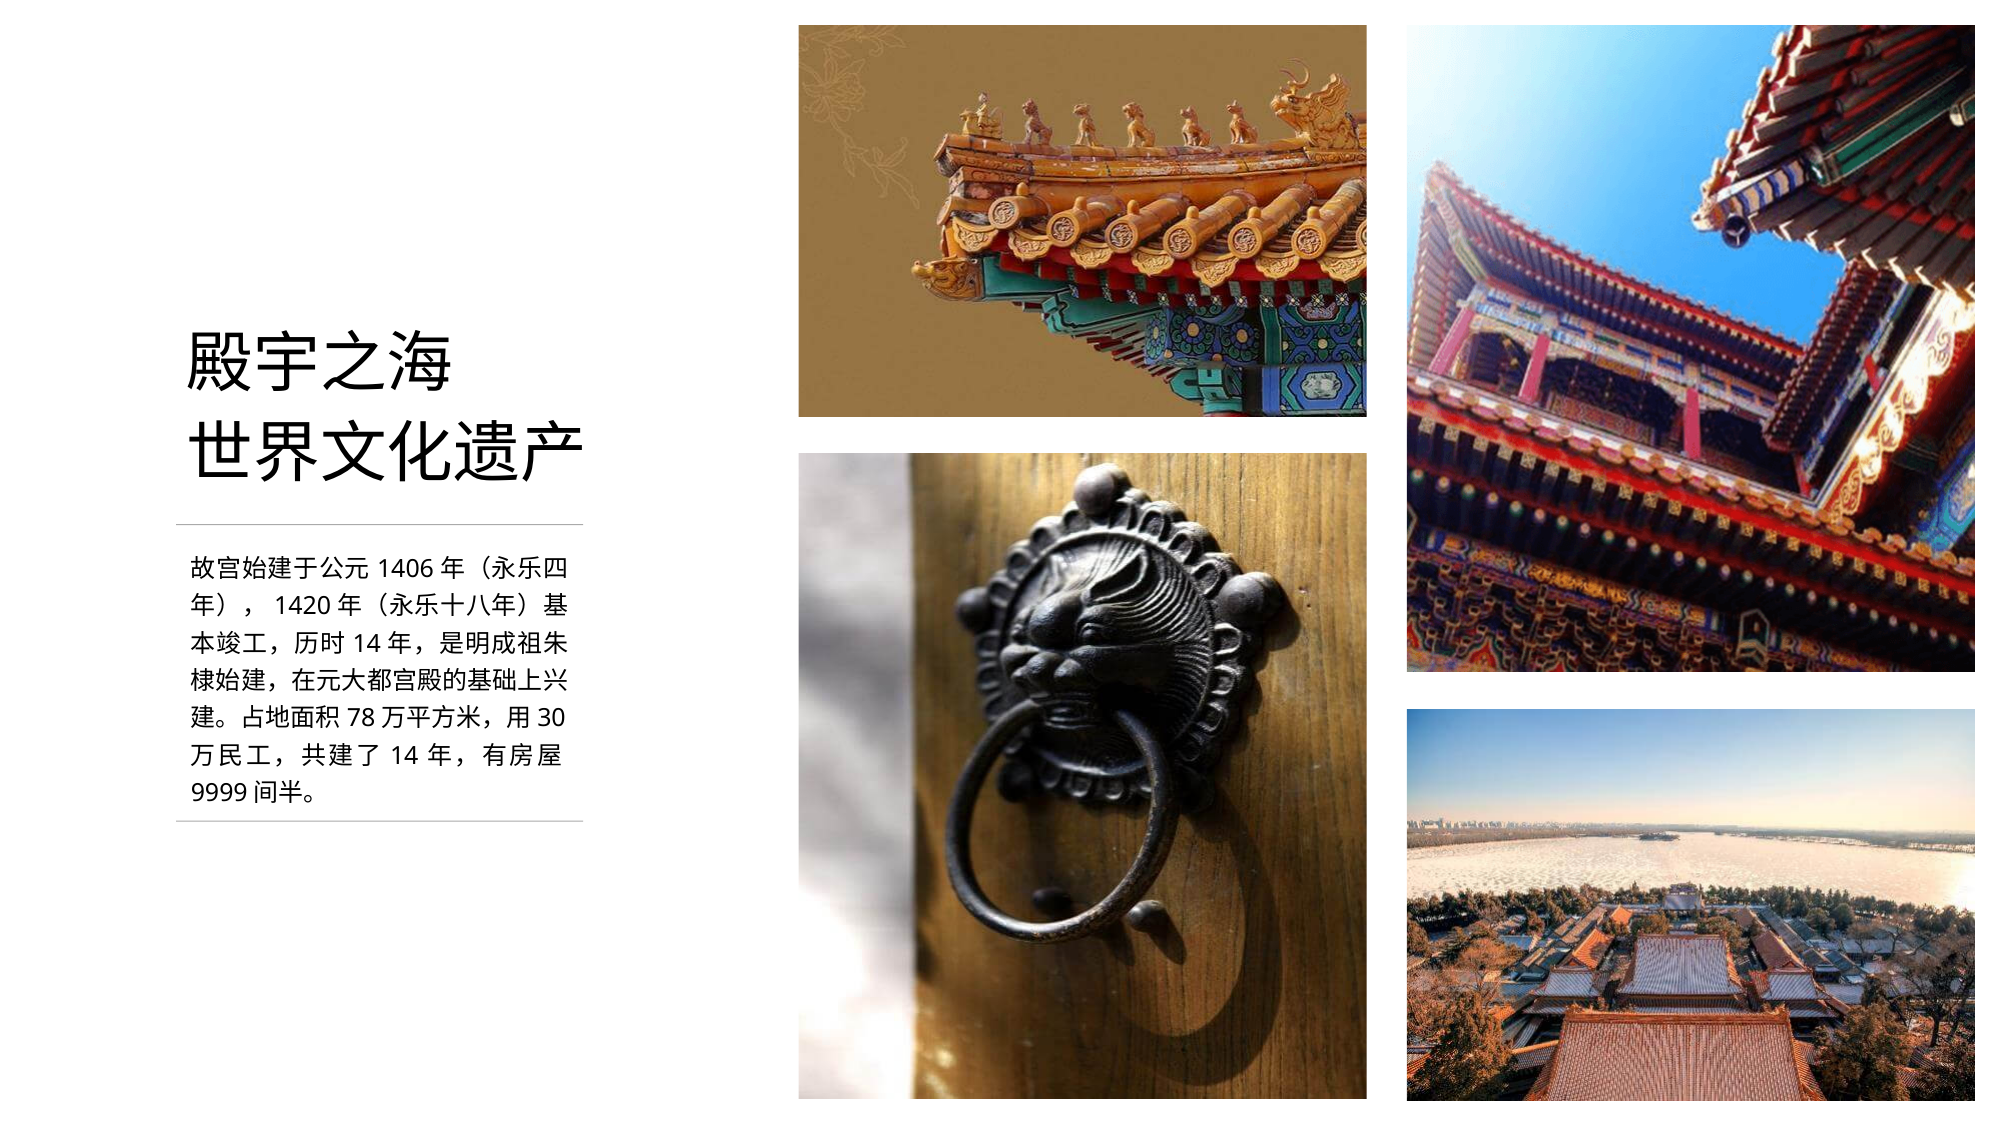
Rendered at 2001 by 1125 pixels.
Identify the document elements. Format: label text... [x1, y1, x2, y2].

text_box [1406, 709, 1976, 1102]
text_box 殿宇之海 [171, 312, 554, 407]
text_box [798, 452, 1368, 1100]
text_box [1406, 25, 1976, 673]
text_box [176, 524, 584, 822]
text_box 世界文化遗产 [171, 402, 612, 498]
text_box [798, 25, 1368, 418]
